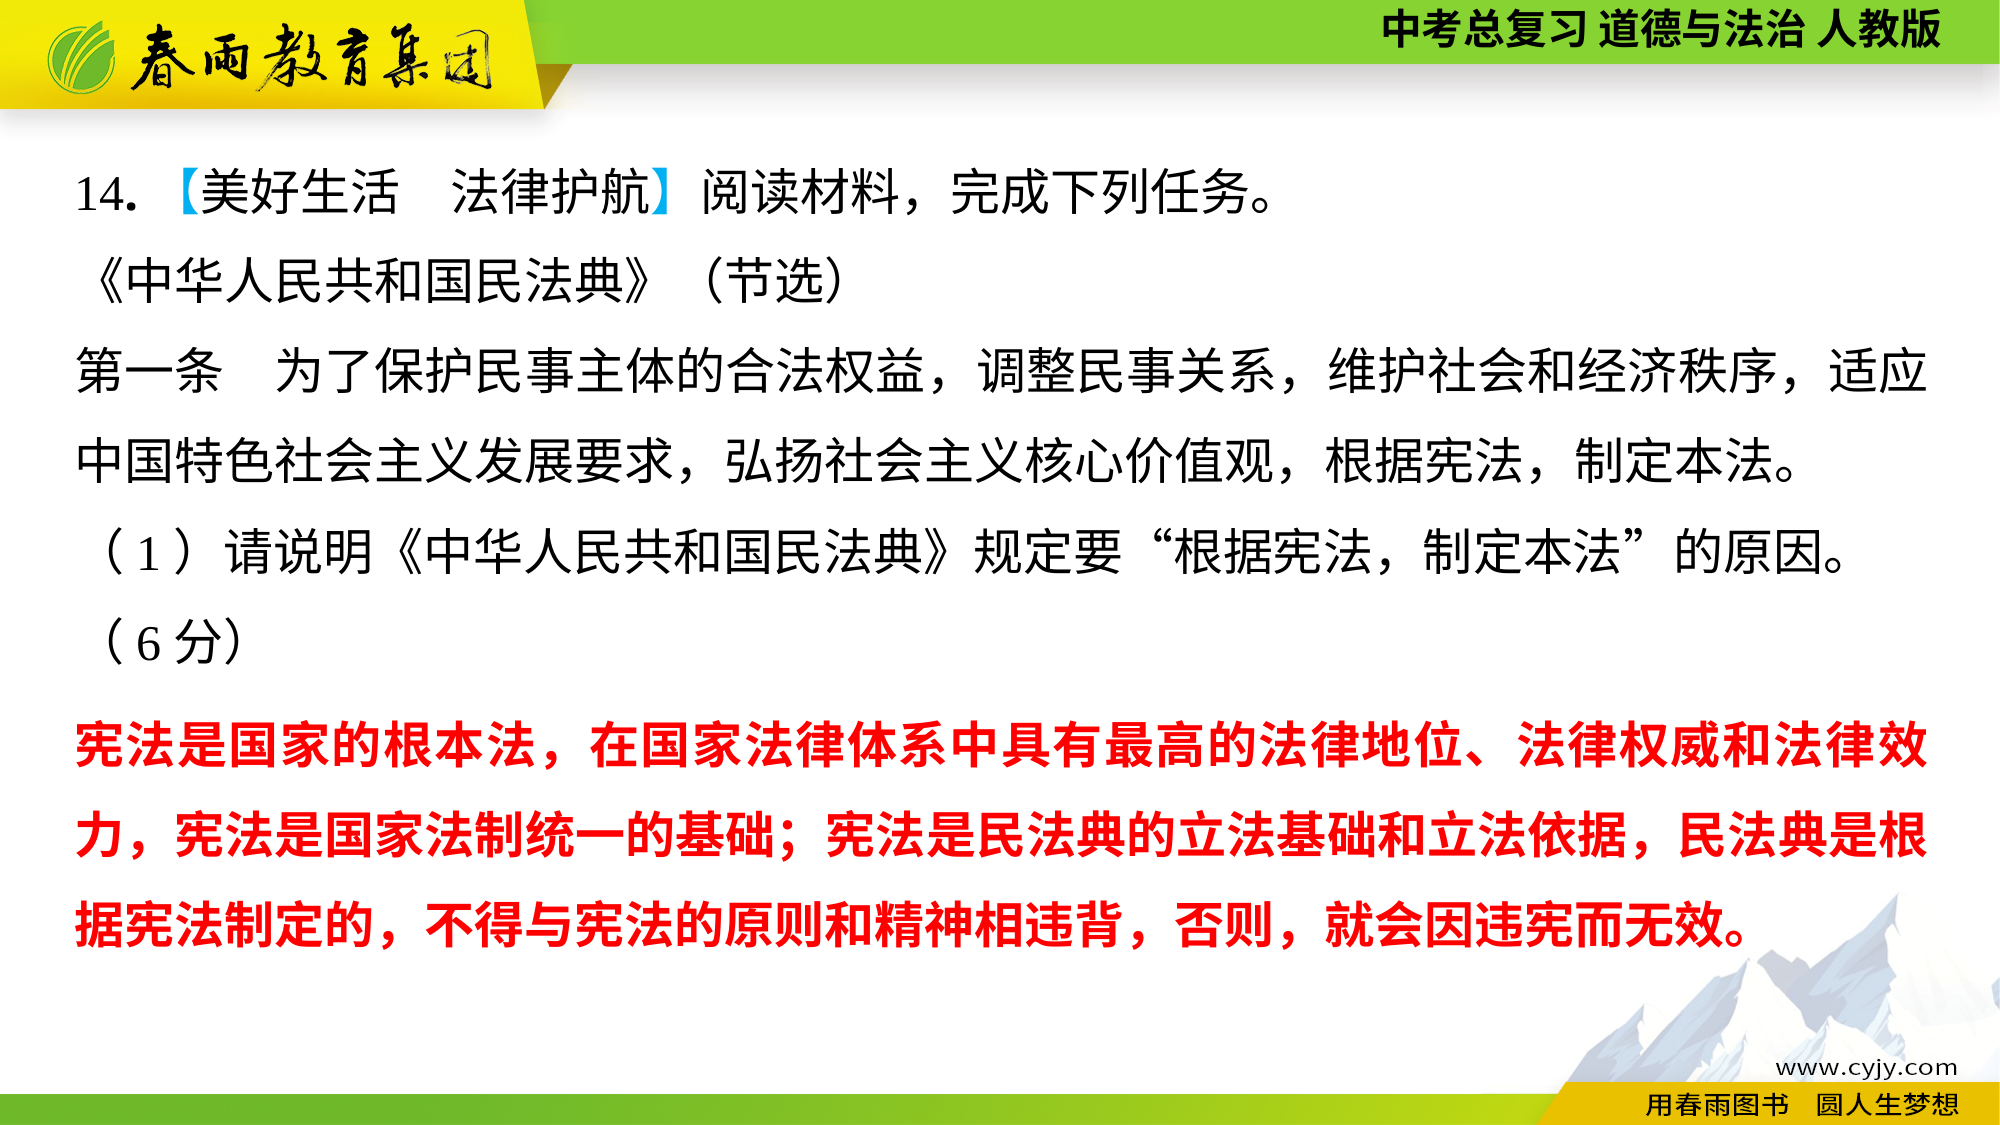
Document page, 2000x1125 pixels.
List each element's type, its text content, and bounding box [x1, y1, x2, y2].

list 14.【美好生活 法律护航】阅读材料，完成下列任务。 《中华人民共和国民法典》（节选） 第一条 为了保护民事主体的合法权益，调整民事关系，维护社会和经济秩序，适应中国特色社会主义发展要求，弘扬社会主义核心价值观，根据宪法，制定本法。 （1）请说明《中华人民共和国民法典》规定要“根据宪法，制定本法”的原因。 （6分） [59, 122, 1944, 675]
text_box 宪法是国家的根本法，在国家法律体系中具有最高的法律地位、法律权威和法律效力，宪法是国家法制统一的基础；宪法是民法典的立法基础和立法依据，民法典是根据宪法制定的，不得与宪法的原则和精神相违背，否则，就会因违宪而无效。 [59, 675, 1944, 961]
picture [0, 0, 2000, 1125]
